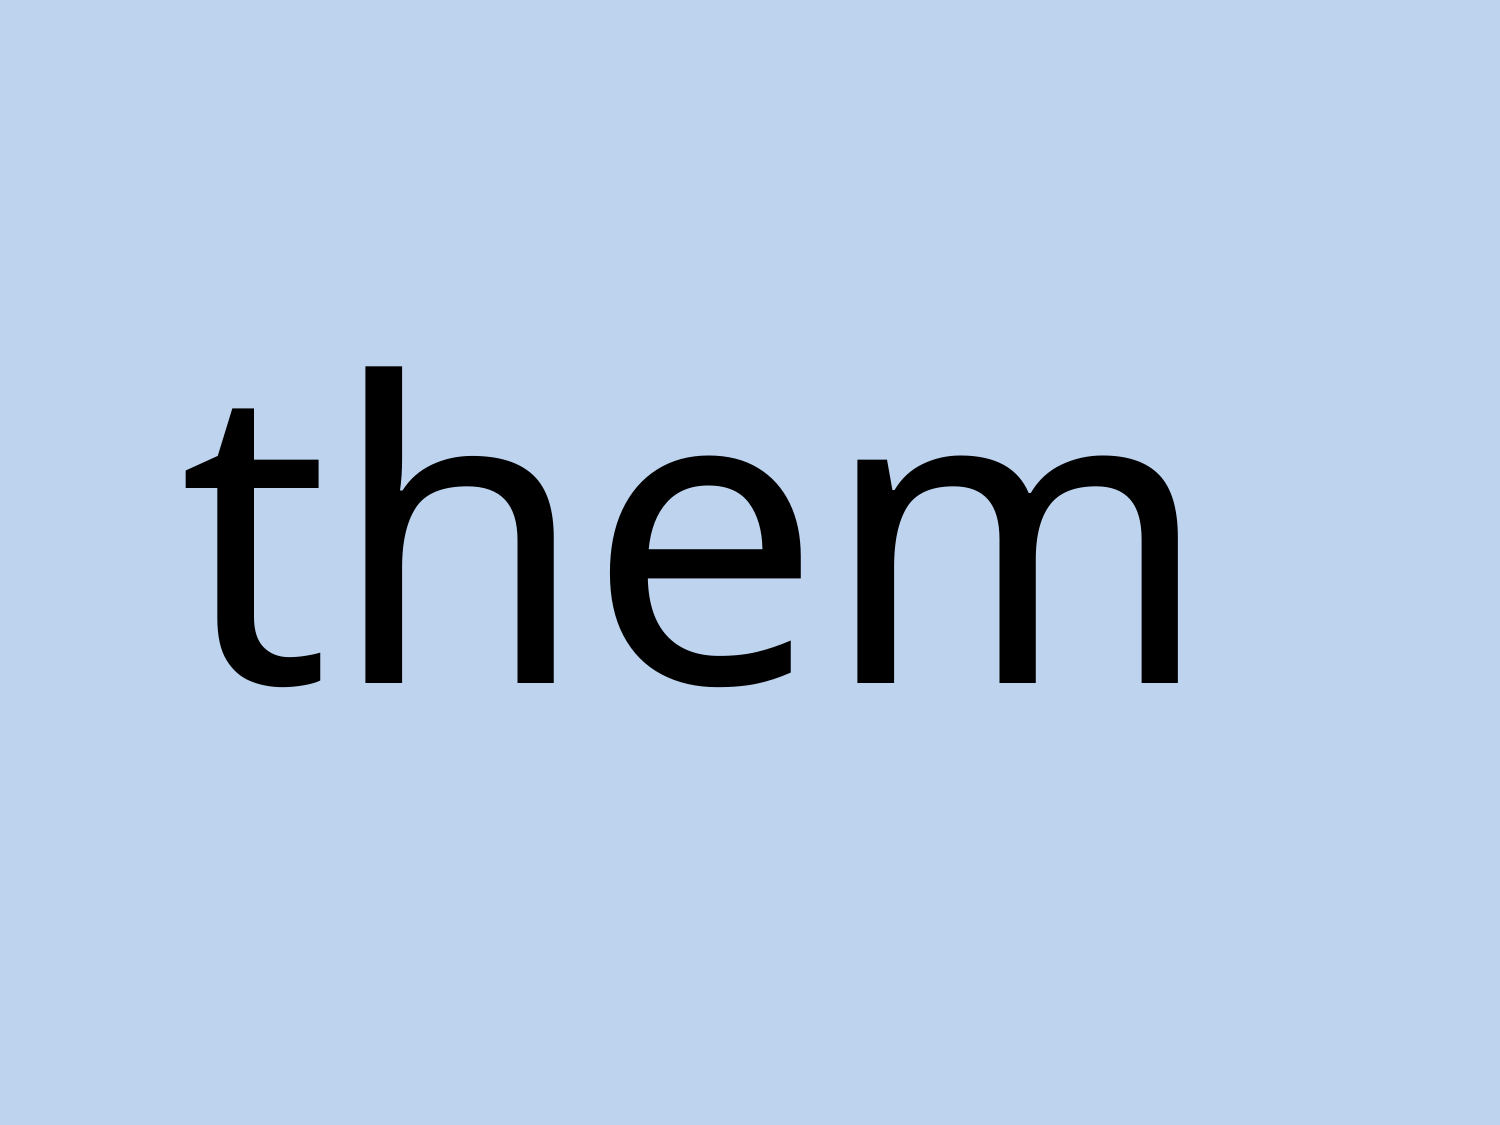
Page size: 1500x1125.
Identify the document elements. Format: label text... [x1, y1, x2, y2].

text_box them [41, 259, 1459, 775]
